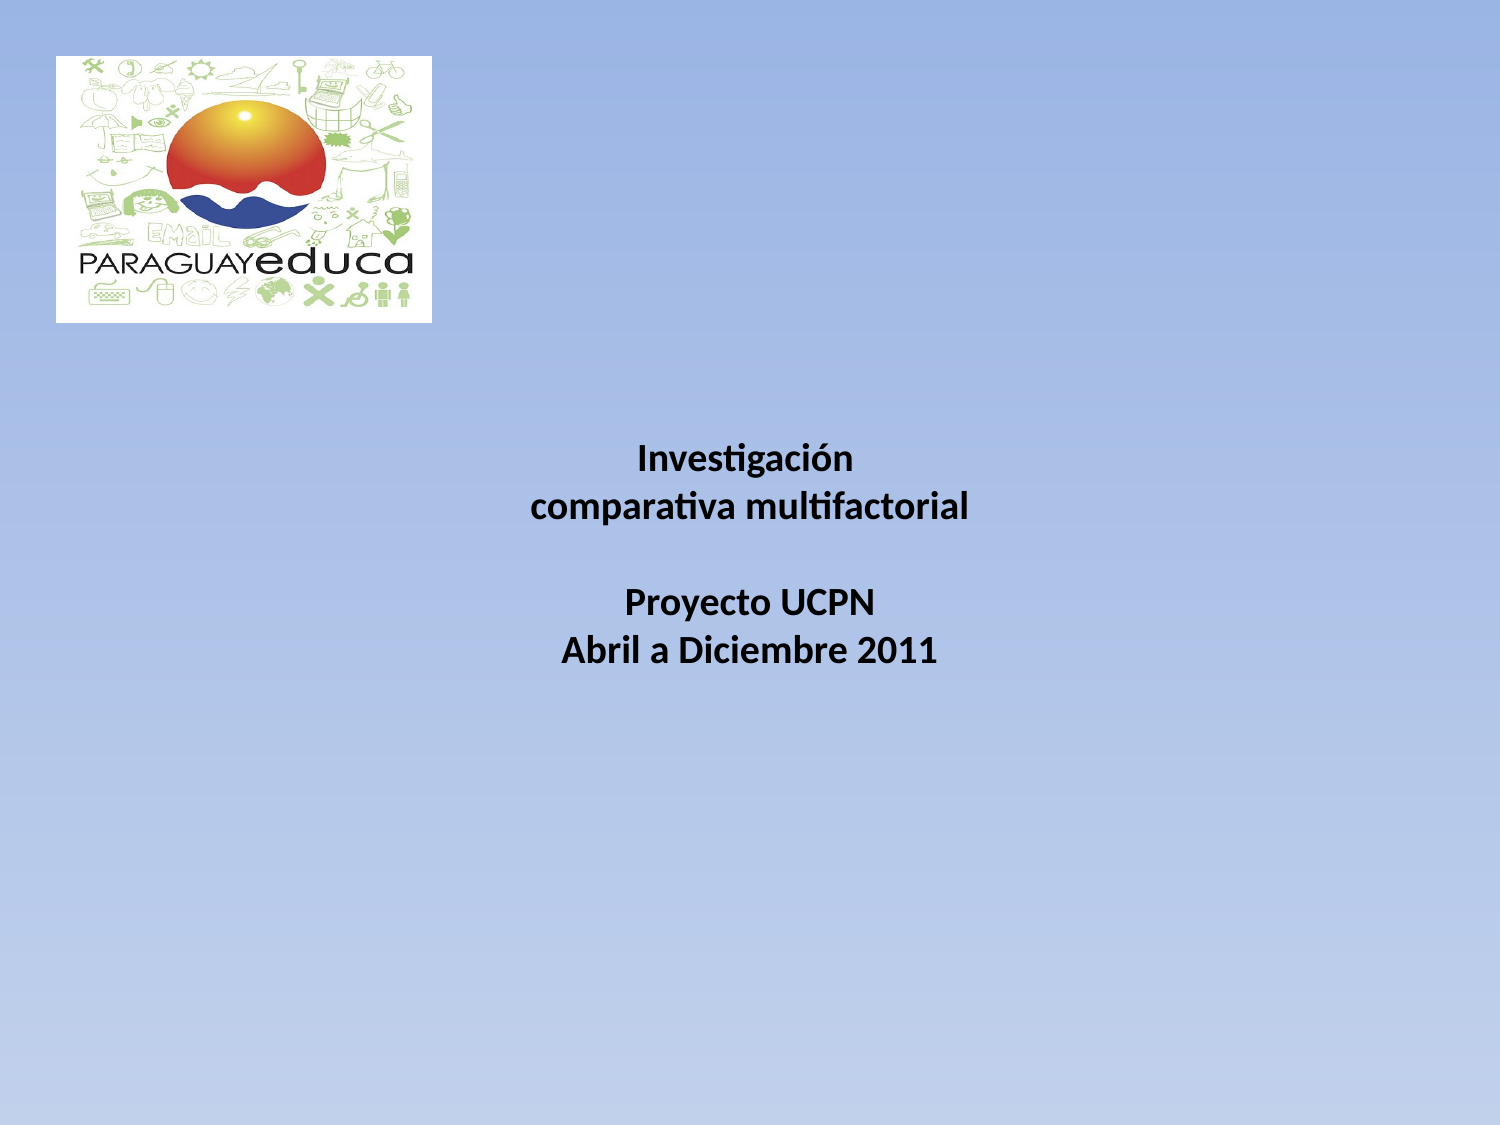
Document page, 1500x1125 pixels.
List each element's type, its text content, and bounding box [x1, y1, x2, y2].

picture [55, 55, 432, 323]
title Investigación comparativa multifactorial Proyecto UCPN Abril a Diciembre 2011 [75, 375, 1426, 797]
